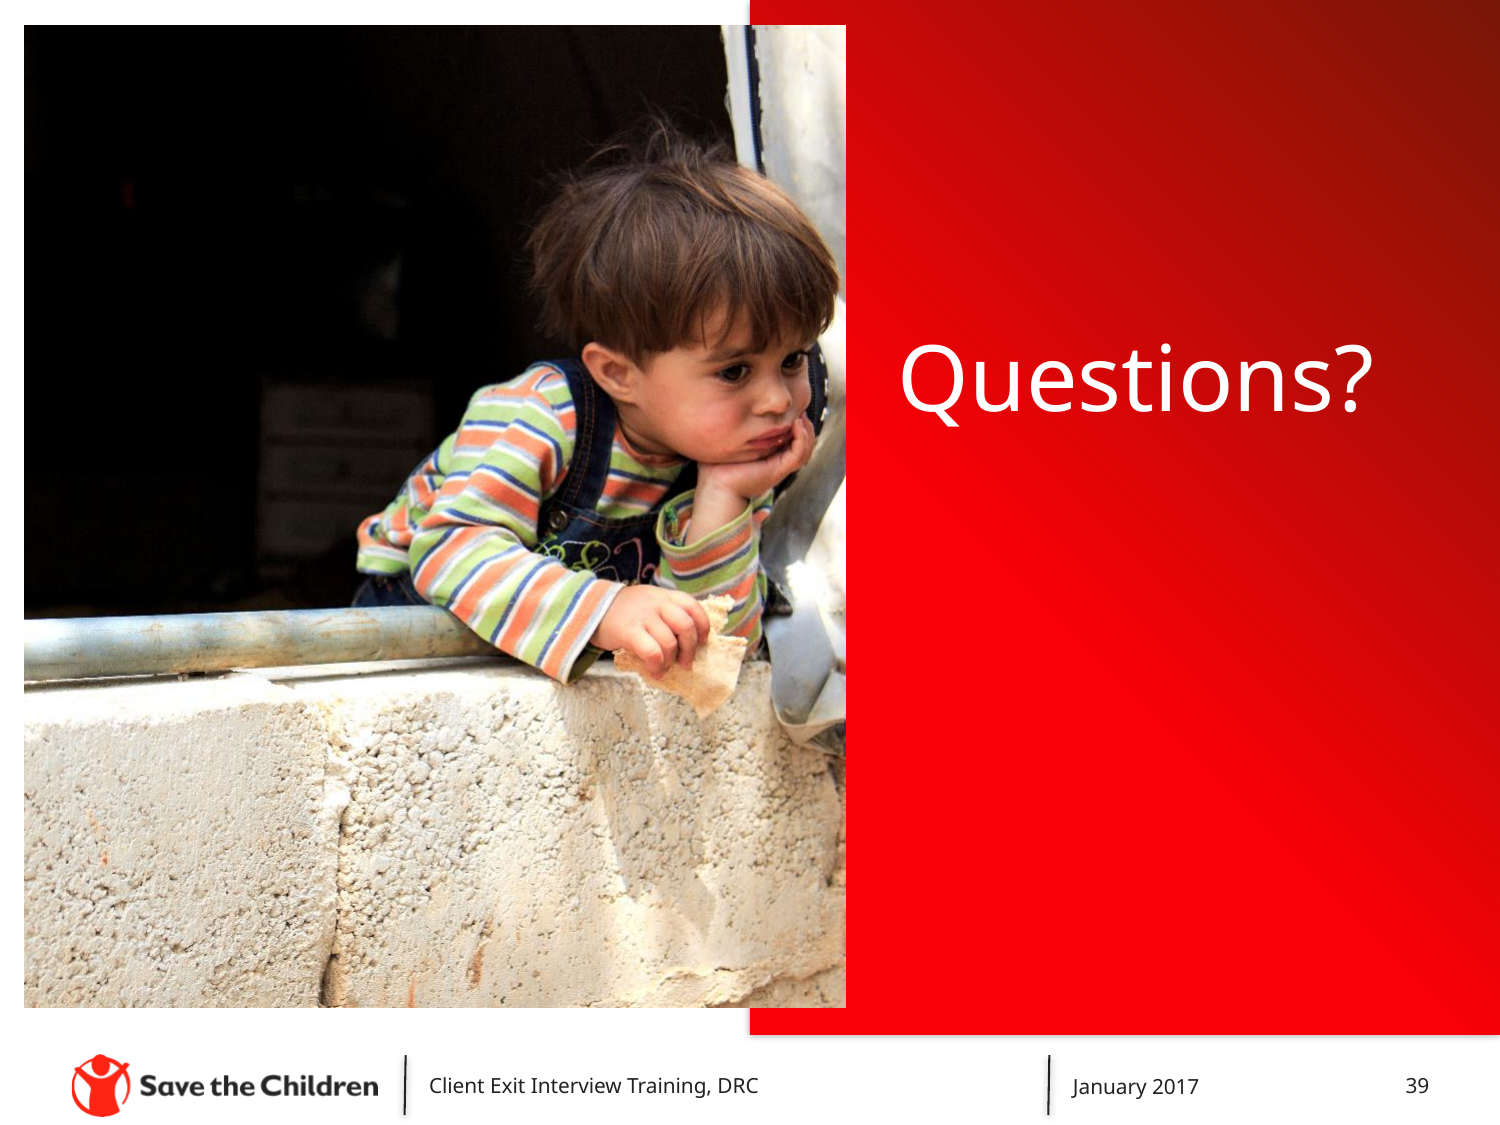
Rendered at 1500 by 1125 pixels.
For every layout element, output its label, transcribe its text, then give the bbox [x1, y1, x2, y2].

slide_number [1057, 1056, 1317, 1117]
picture [71, 1054, 378, 1117]
picture [24, 25, 846, 1008]
footer Client Exit Interview Training, DRC [414, 1056, 1042, 1117]
title Questions? [897, 328, 1430, 529]
slide_number 39 [1317, 1056, 1445, 1117]
